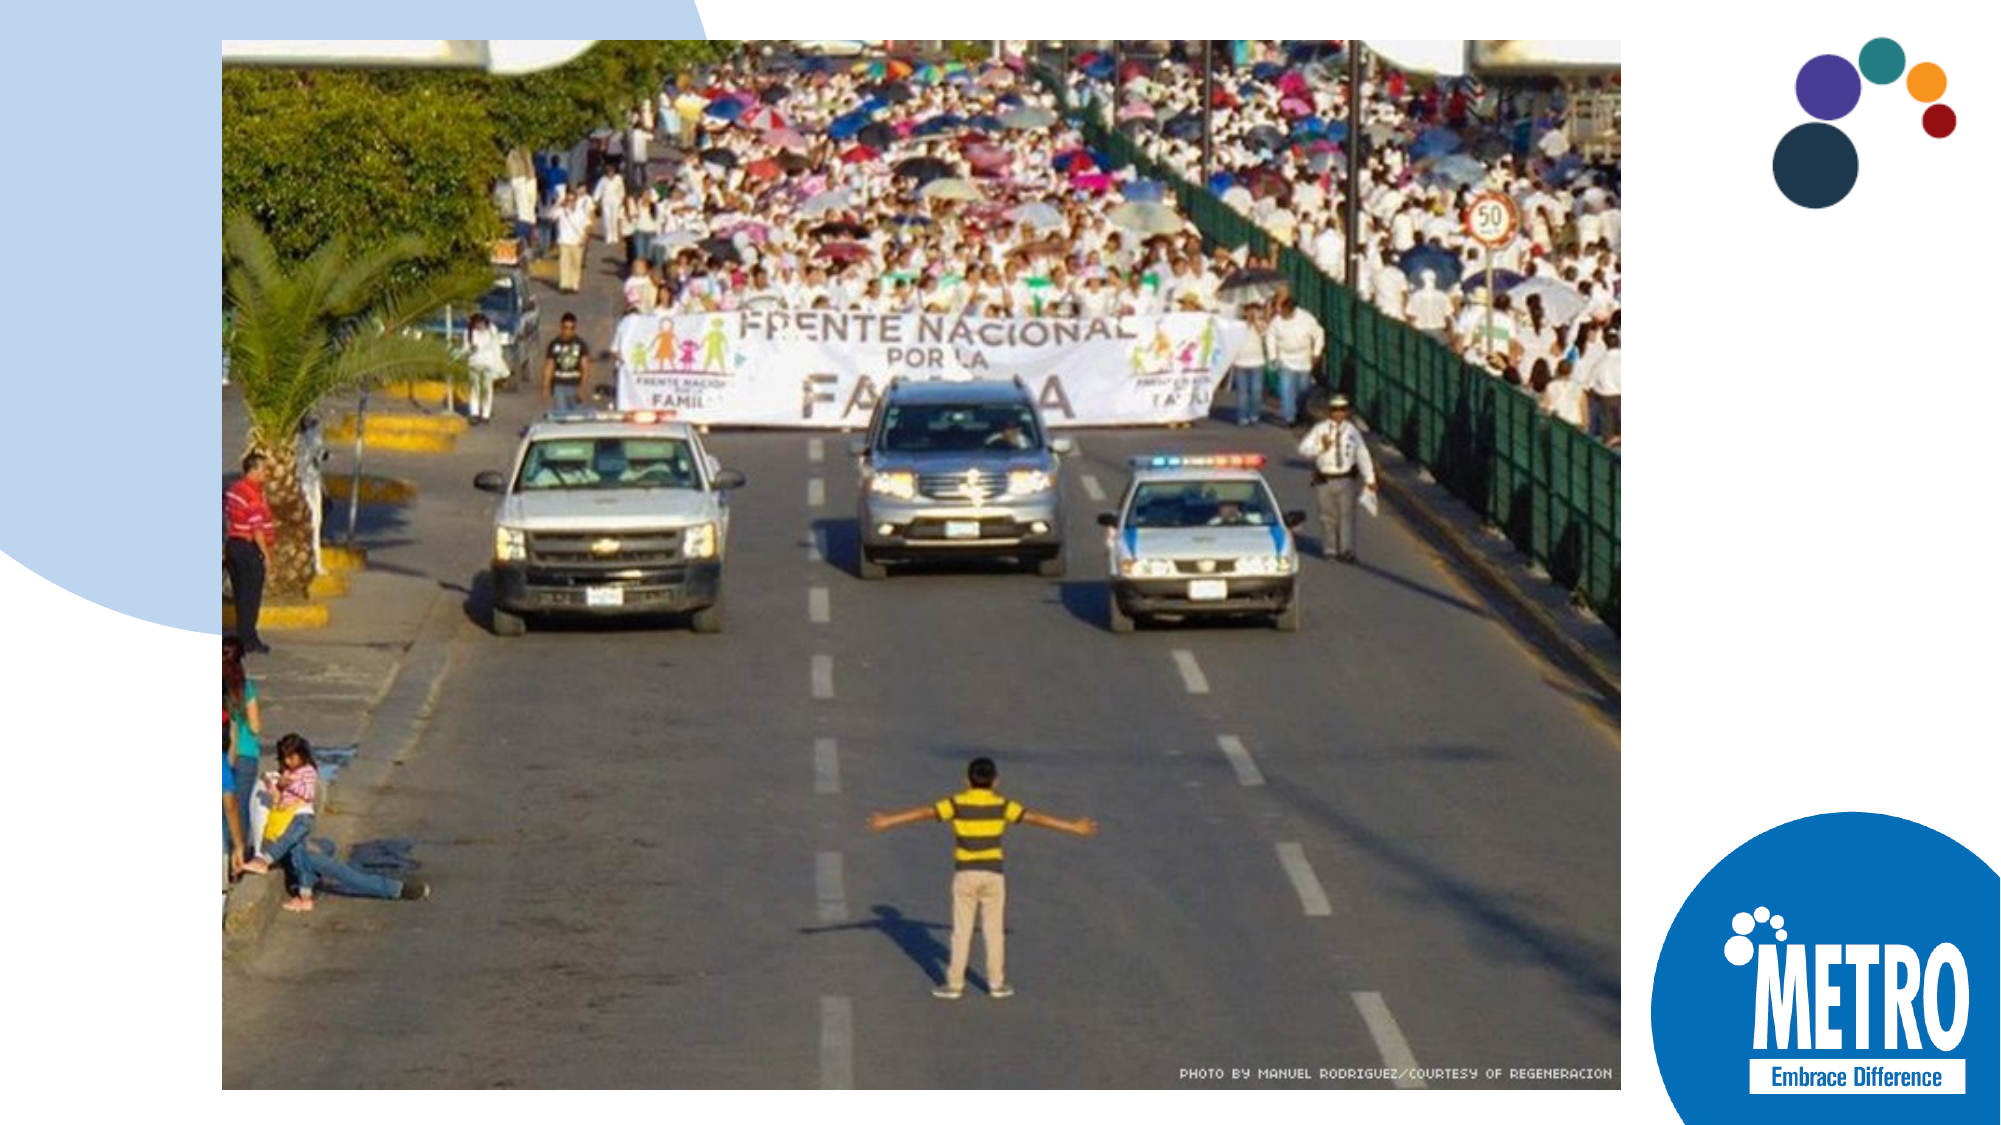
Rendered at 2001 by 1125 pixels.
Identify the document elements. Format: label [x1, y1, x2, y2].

picture [1759, 31, 1964, 215]
picture [1651, 811, 2001, 1125]
picture [222, 40, 1621, 1091]
